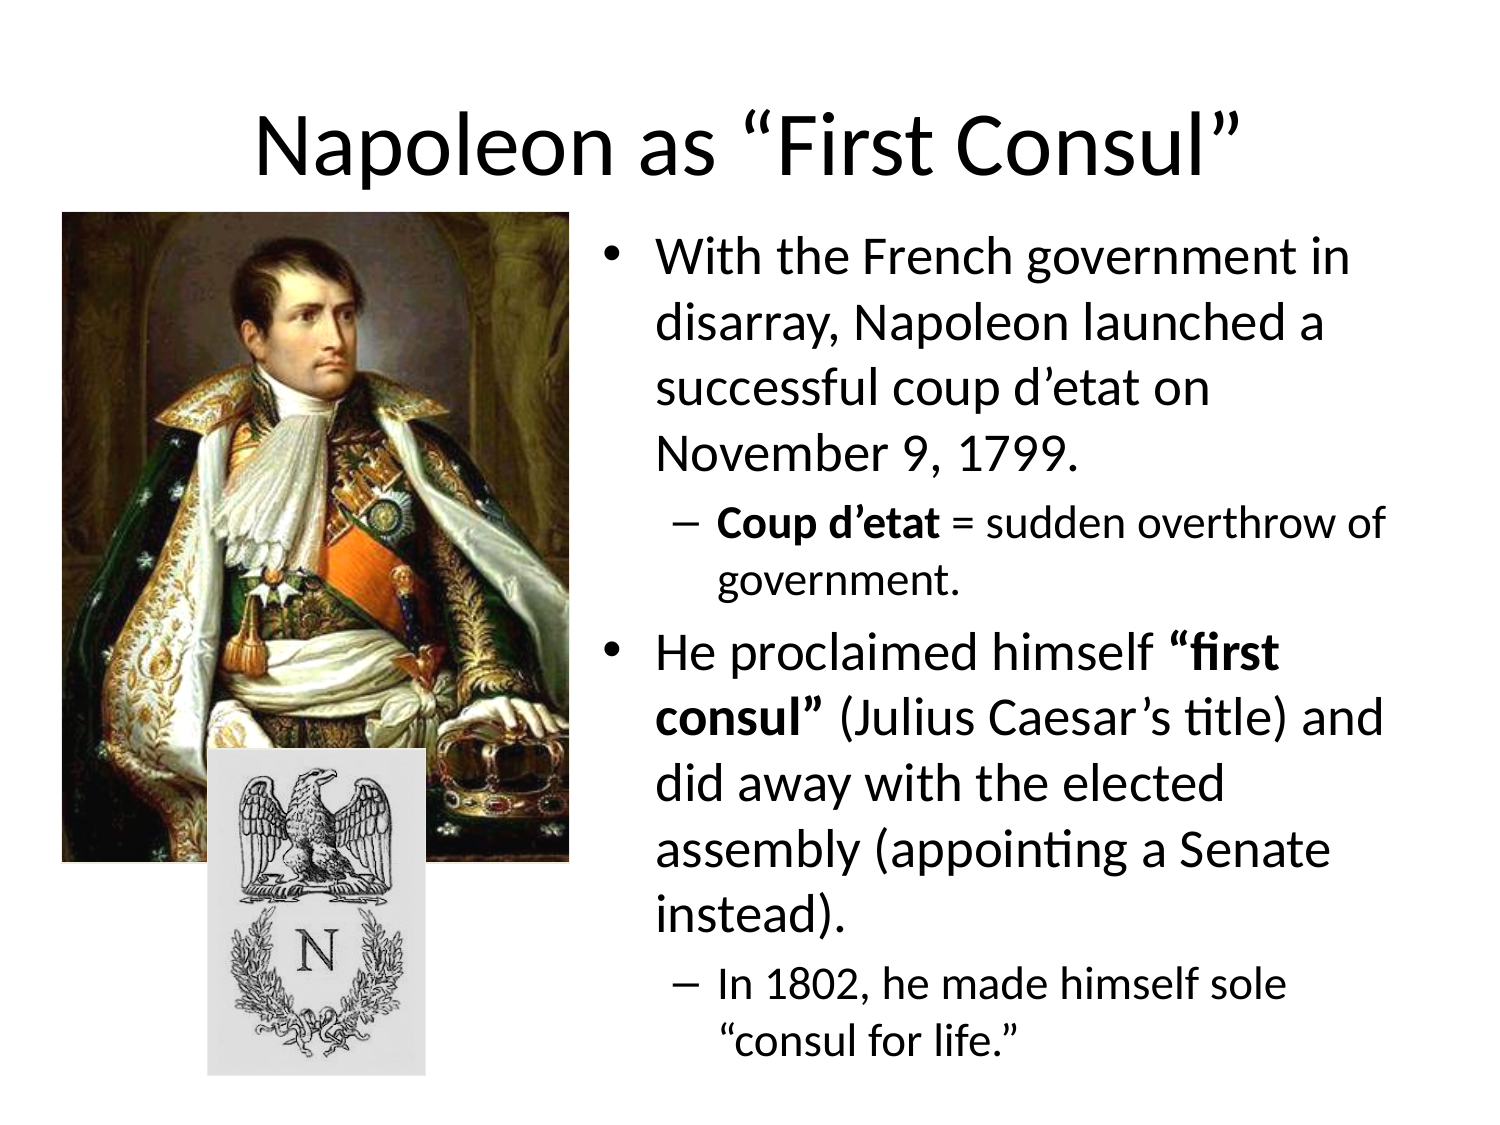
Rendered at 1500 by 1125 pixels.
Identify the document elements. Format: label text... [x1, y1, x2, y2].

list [62, 212, 569, 863]
picture [208, 749, 426, 1076]
title Napoleon as “First Consul” [75, 45, 1425, 233]
list With the French government in disarray, Napoleon launched a successful coup d’etat on November 9, 1799. Coup d’etat = sudden overthrow of government. He proclaimed himself “first consul” (Julius Caesar’s title) and did away with the elected assembly (appointing a Senate instead). In 1802, he made himself sole “consul for life.” [587, 212, 1425, 1075]
